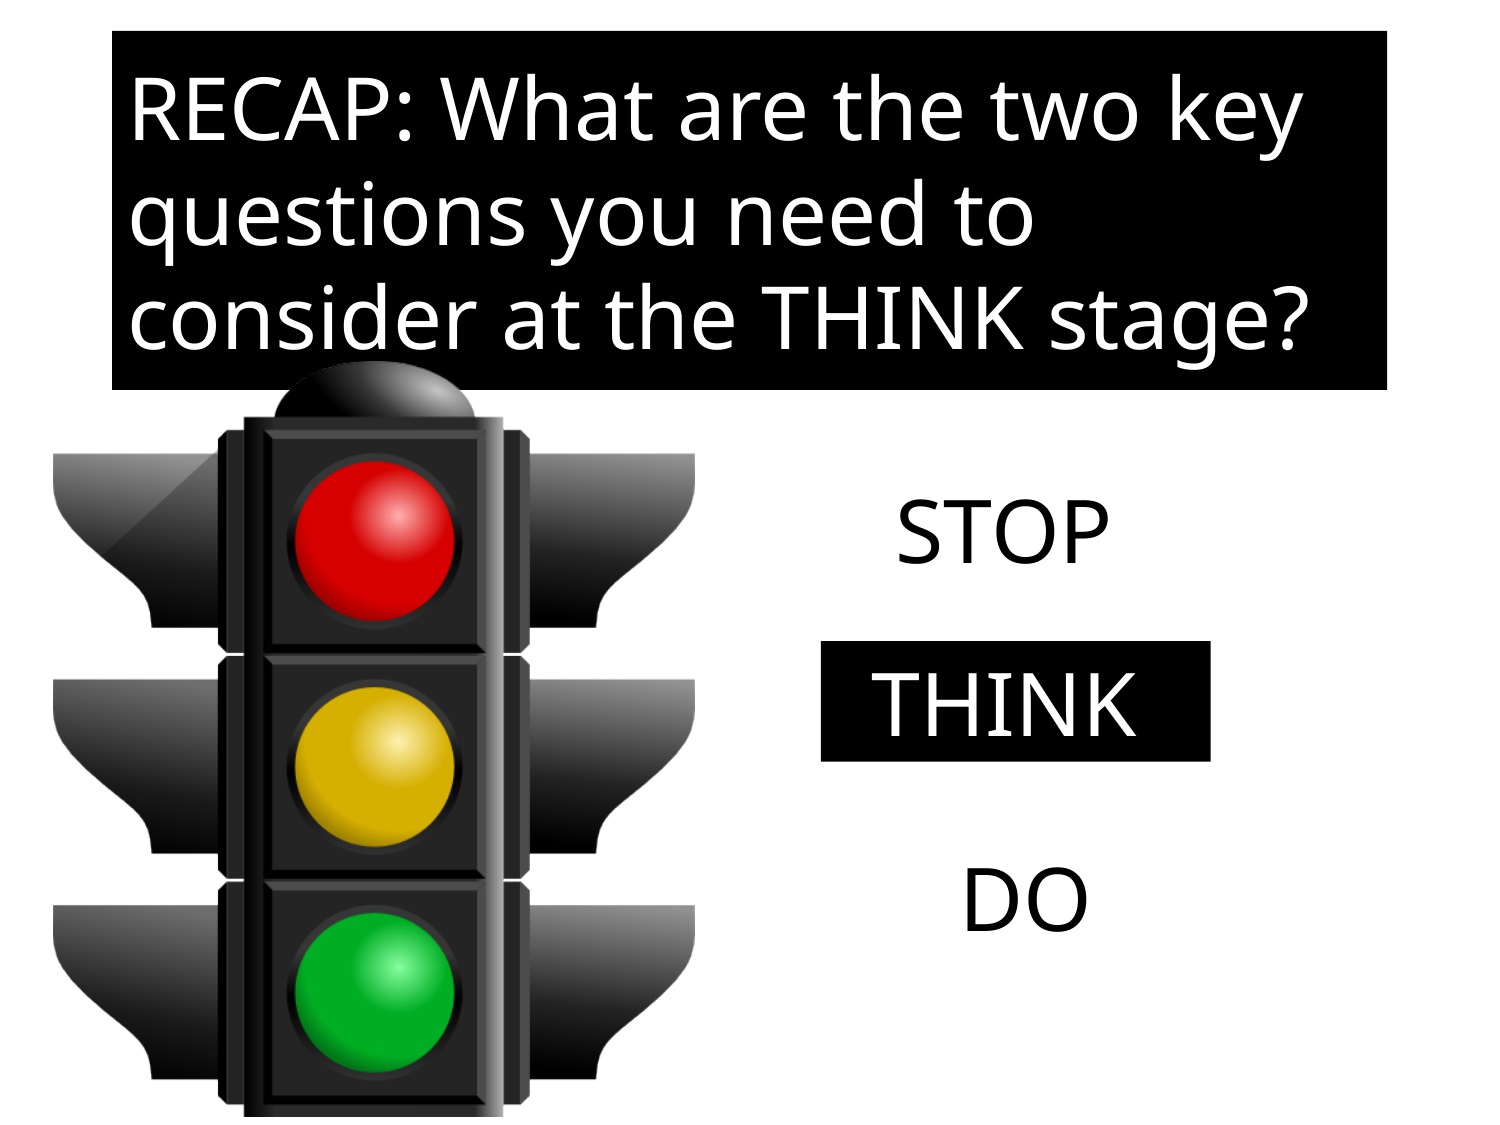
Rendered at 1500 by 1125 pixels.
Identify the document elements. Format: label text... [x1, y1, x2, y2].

text_box STOP [820, 467, 1211, 589]
picture [52, 361, 696, 1118]
title RECAP: What are the two key questions you need to consider at the THINK stage? [112, 30, 1388, 390]
text_box DO [831, 836, 1222, 957]
text_box THINK [820, 641, 1211, 762]
